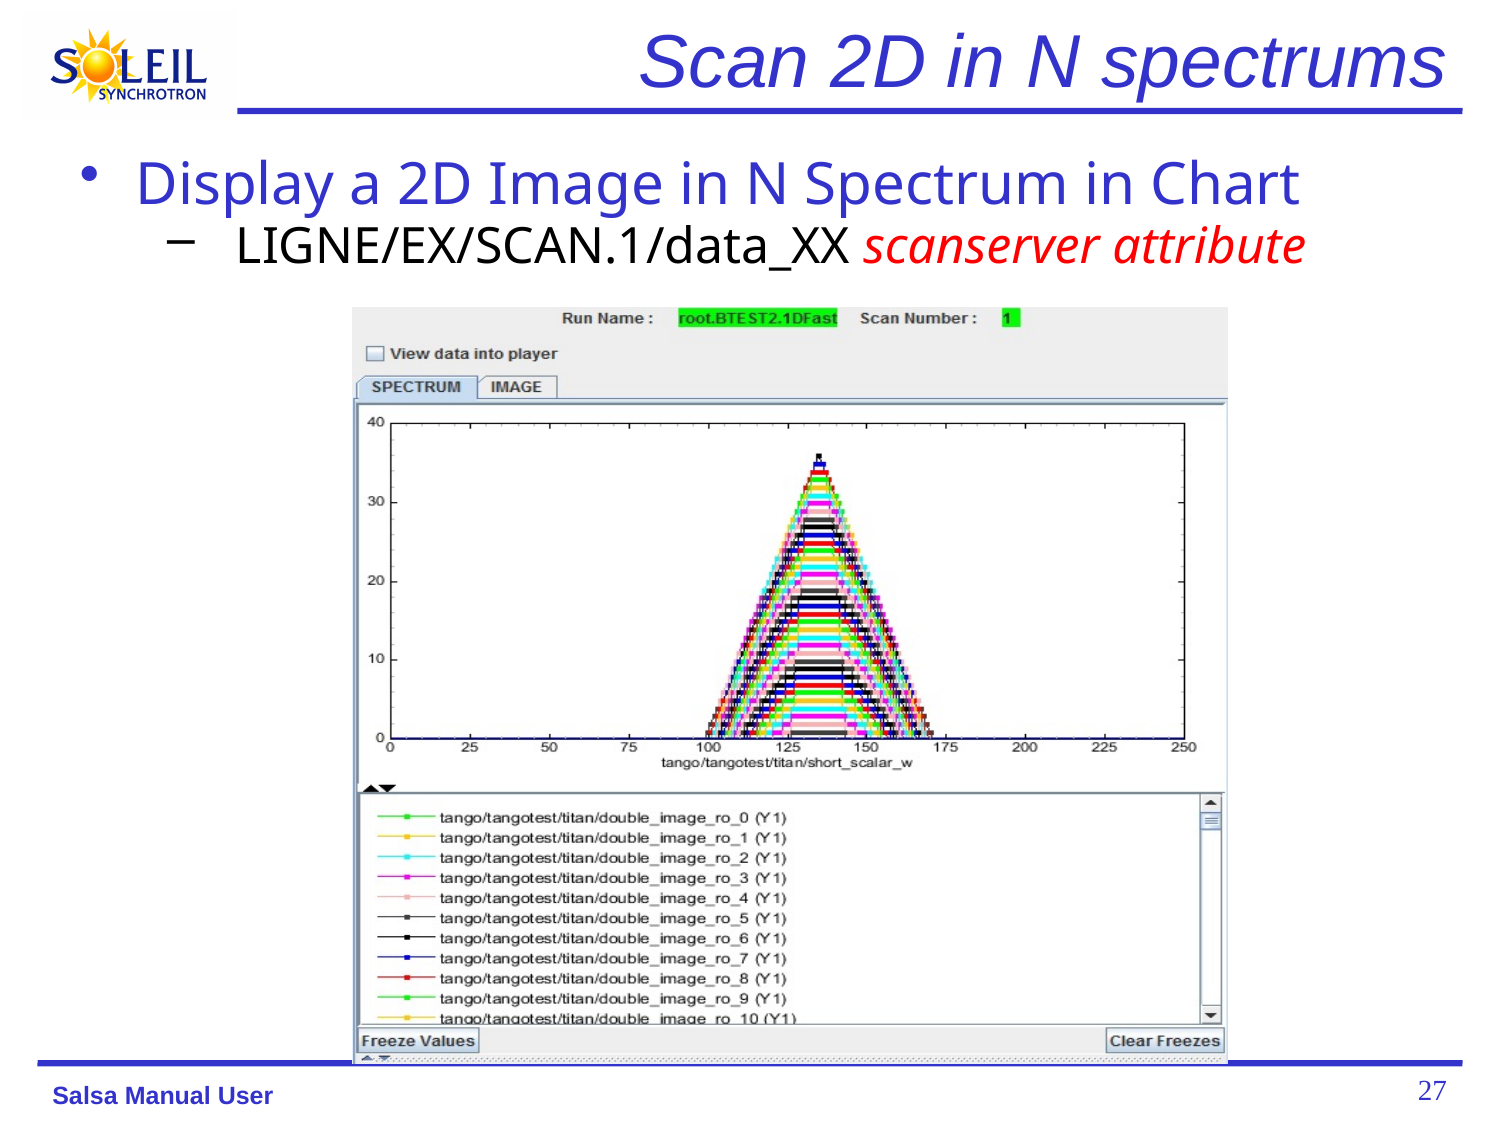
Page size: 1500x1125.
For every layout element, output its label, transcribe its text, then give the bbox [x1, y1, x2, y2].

list Display a 2D Image in N Spectrum in Chart LIGNE/EX/SCAN.1/data_XX scanserver attribute [64, 152, 1463, 1015]
picture [352, 306, 1228, 1064]
title Scan 2D in N spectrums [237, 10, 1463, 106]
slide_number 27 [1119, 1063, 1463, 1118]
